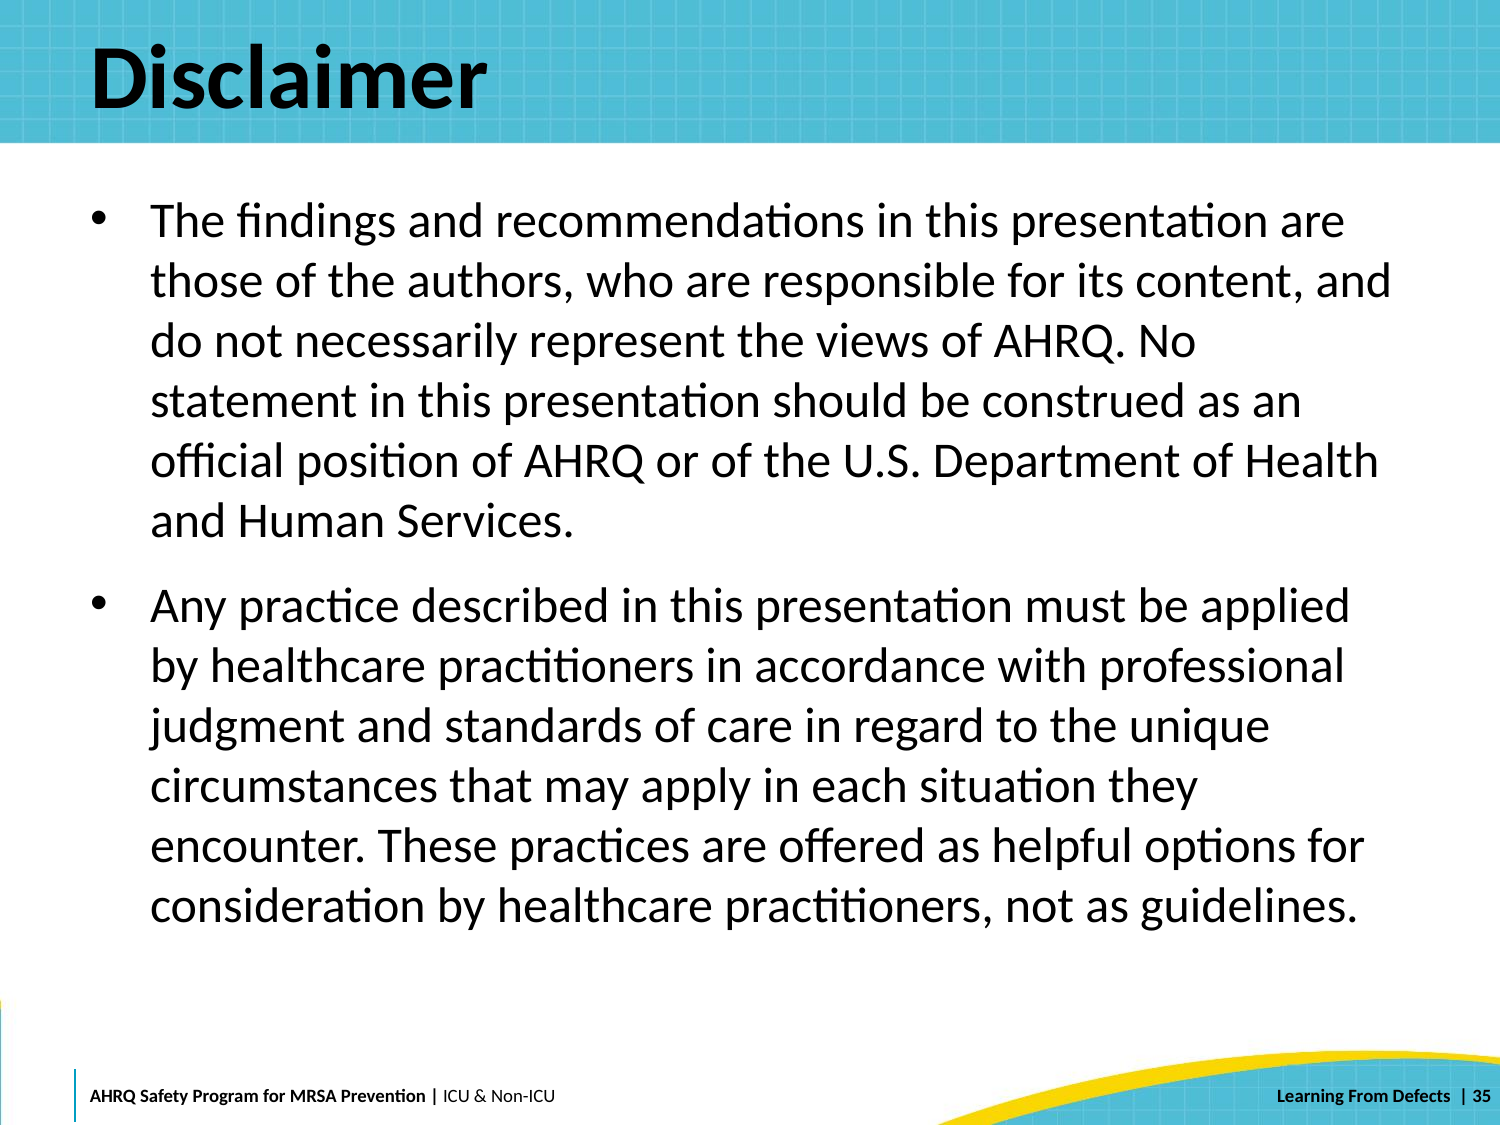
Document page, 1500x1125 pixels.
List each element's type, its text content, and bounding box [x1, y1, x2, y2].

picture [0, 0, 1500, 1125]
list The findings and recommendations in this presentation are those of the authors, who are responsible for its content, and do not necessarily represent the views of AHRQ. No statement in this presentation should be construed as an official position of AHRQ or of the U.S. Department of Health and Human Services. Any practice described in this presentation must be applied by healthcare practitioners in accordance with professional judgment and standards of care in regard to the unique circumstances that may apply in each situation they encounter. These practices are offered as helpful options for consideration by healthcare practitioners, not as guidelines. [75, 179, 1425, 1035]
slide_number | 35 [1455, 1065, 1500, 1125]
title Disclaimer [75, 0, 1425, 150]
